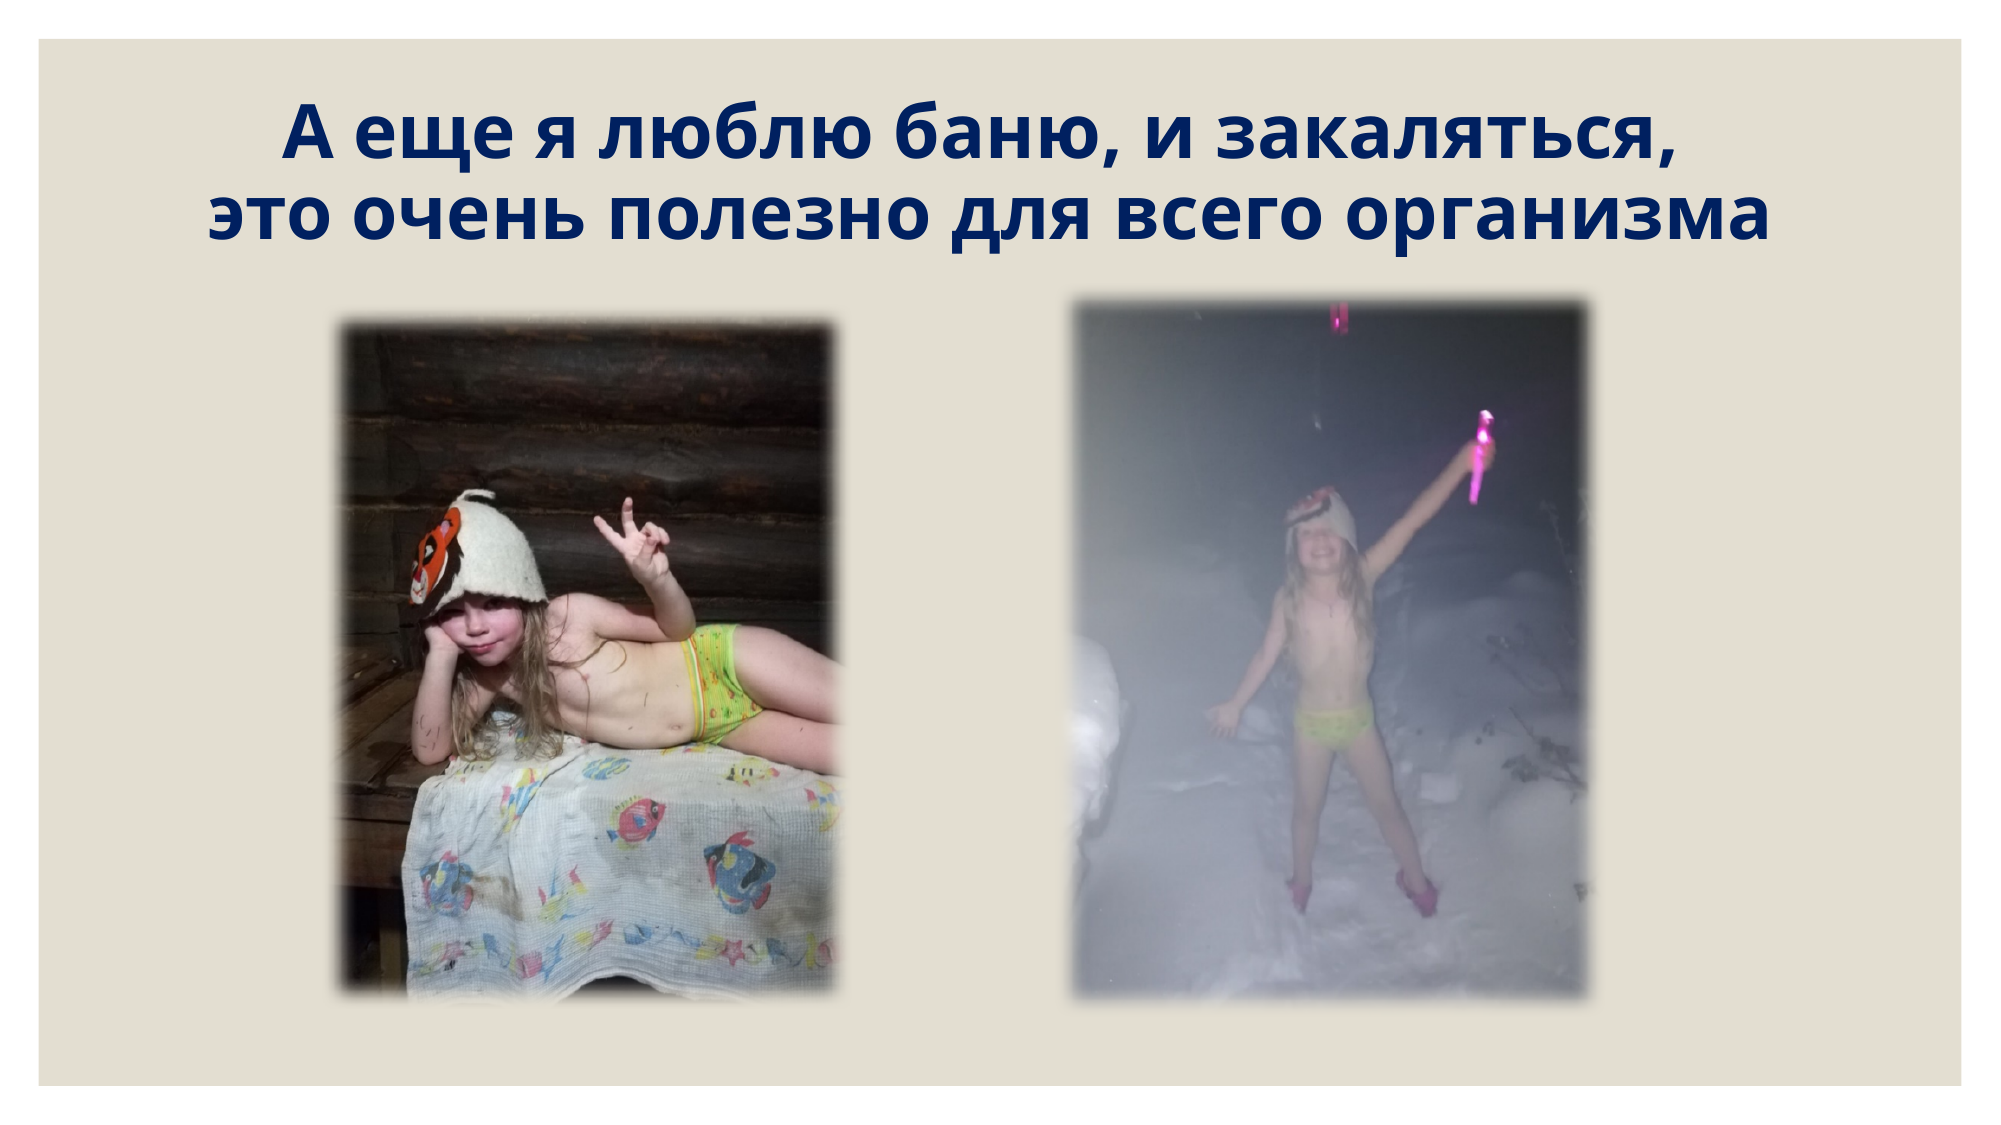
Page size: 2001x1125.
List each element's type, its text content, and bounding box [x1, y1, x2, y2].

picture [1054, 282, 1606, 1018]
title А еще я люблю баню, и закаляться, это очень полезно для всего организма [166, 62, 1817, 288]
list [322, 304, 852, 1010]
